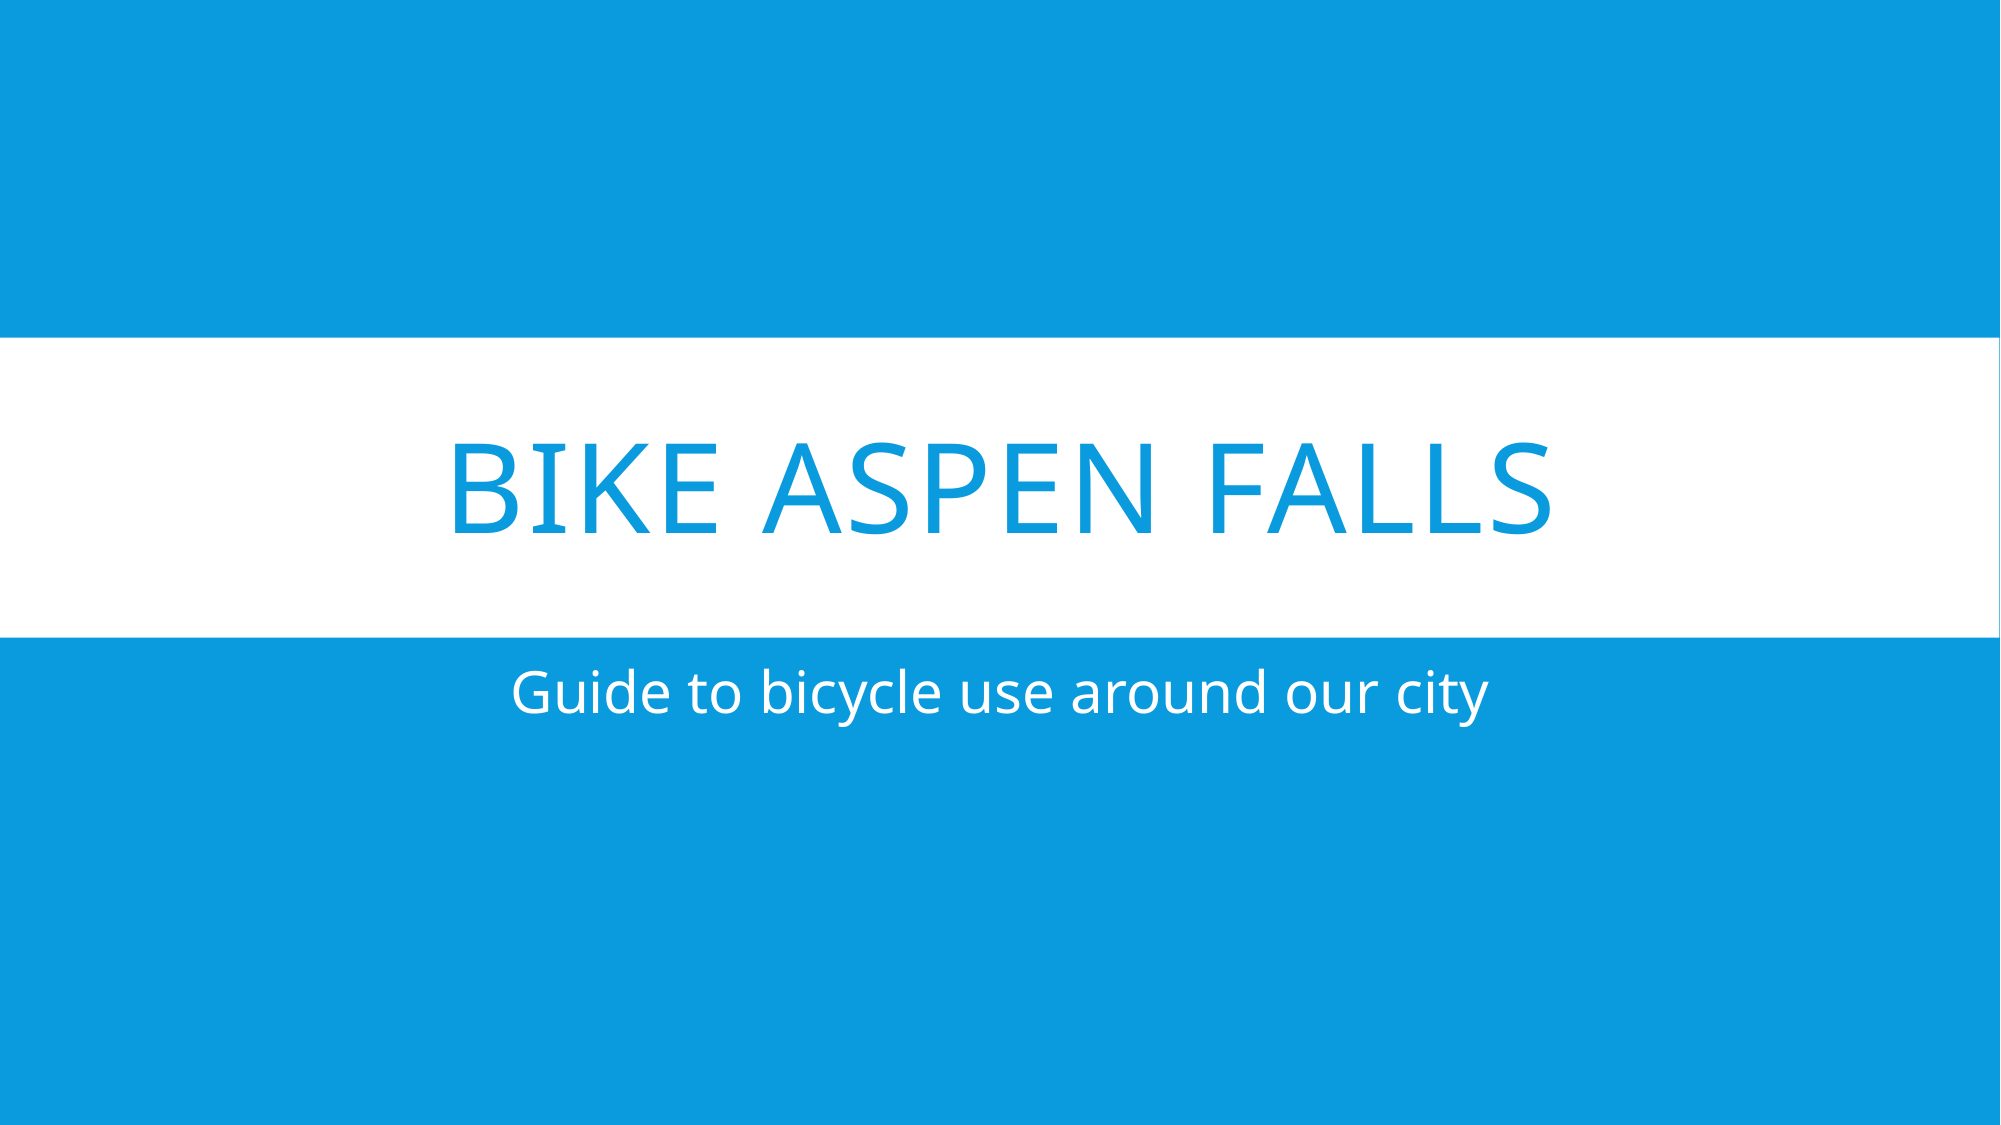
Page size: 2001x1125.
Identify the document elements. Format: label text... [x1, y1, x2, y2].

title Bike Aspen Falls [60, 355, 1942, 641]
subtitle Guide to bicycle use around our city [249, 655, 1750, 871]
